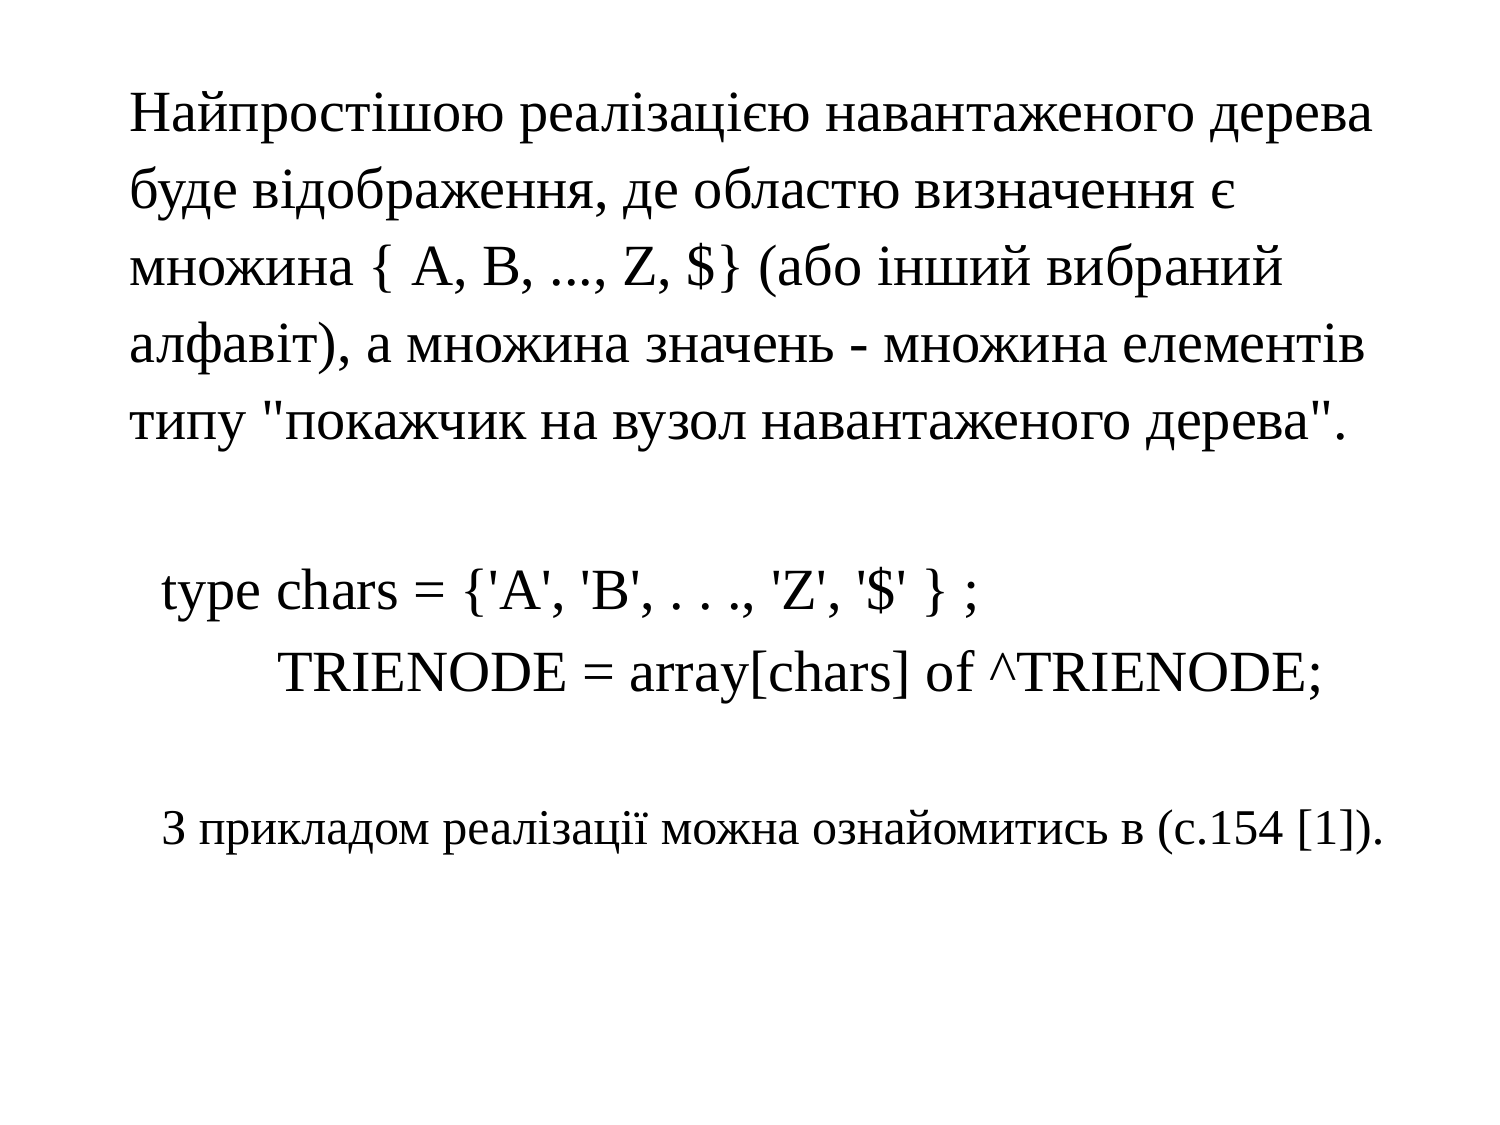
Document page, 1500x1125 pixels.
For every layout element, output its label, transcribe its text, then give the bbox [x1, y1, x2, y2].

list Найпростішою реалізацією навантаженого дерева буде відображення, де областю визначення є множина { А, В, ..., Z, $} (або інший вибраний алфавіт), а множина значень - множина елементів типу "покажчик на вузол навантаженого дерева". type chars = {'А', 'В', . . ., 'Z', '$' } ; TRIENODE = array[chars] of ^TRIENODE; З прикладом реалізації можна ознайомитись в (с.154 [1]). [0, 58, 1500, 1125]
